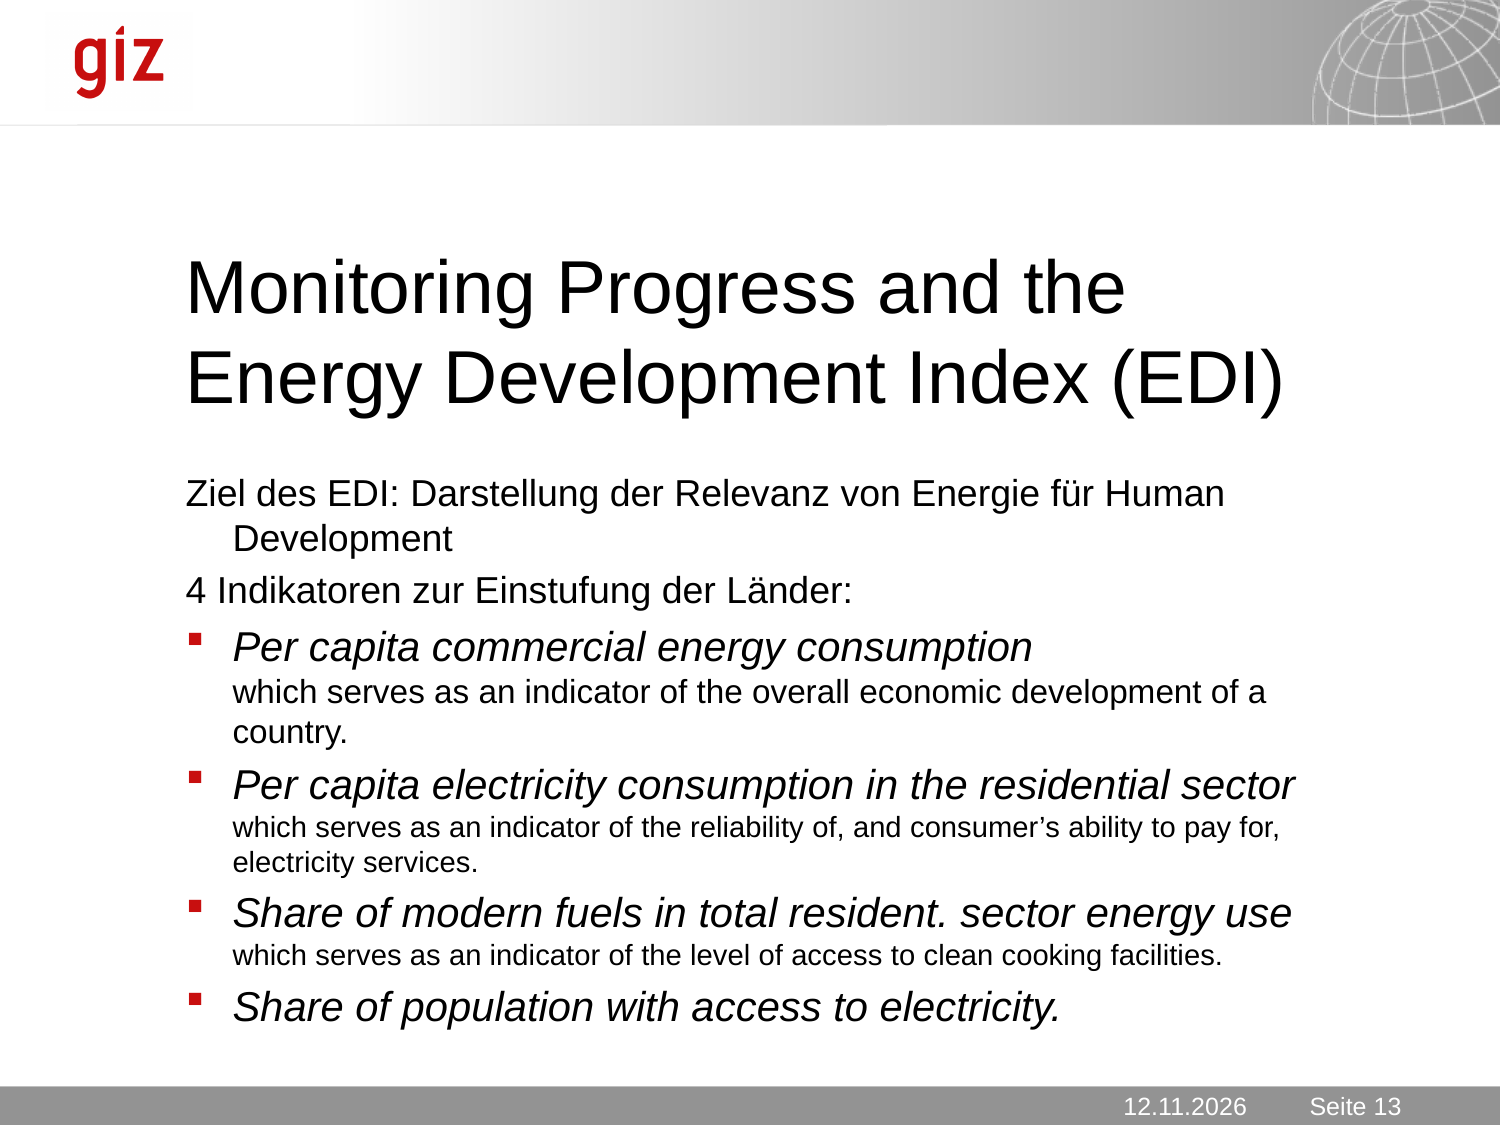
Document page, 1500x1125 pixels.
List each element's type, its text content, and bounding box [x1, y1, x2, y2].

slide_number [1108, 1082, 1322, 1125]
title Monitoring Progress and the Energy Development Index (EDI) [170, 231, 1325, 334]
picture [45, 12, 193, 111]
list Ziel des EDI: Darstellung der Relevanz von Energie für Human Development 4 Indikatoren zur Einstufung der Länder: Per capita commercial energy consumption which serves as an indicator of the overall economic development of a country. Per capita electricity consumption in the residential sector which serves as an indicator of the reliability of, and consumer’s ability to pay for, electricity services. Share of modern fuels in total resident. sector energy use which serves as an indicator of the level of access to clean cooking facilities. Share of population with access to electricity. [170, 345, 1325, 1021]
picture [1311, 0, 1500, 125]
